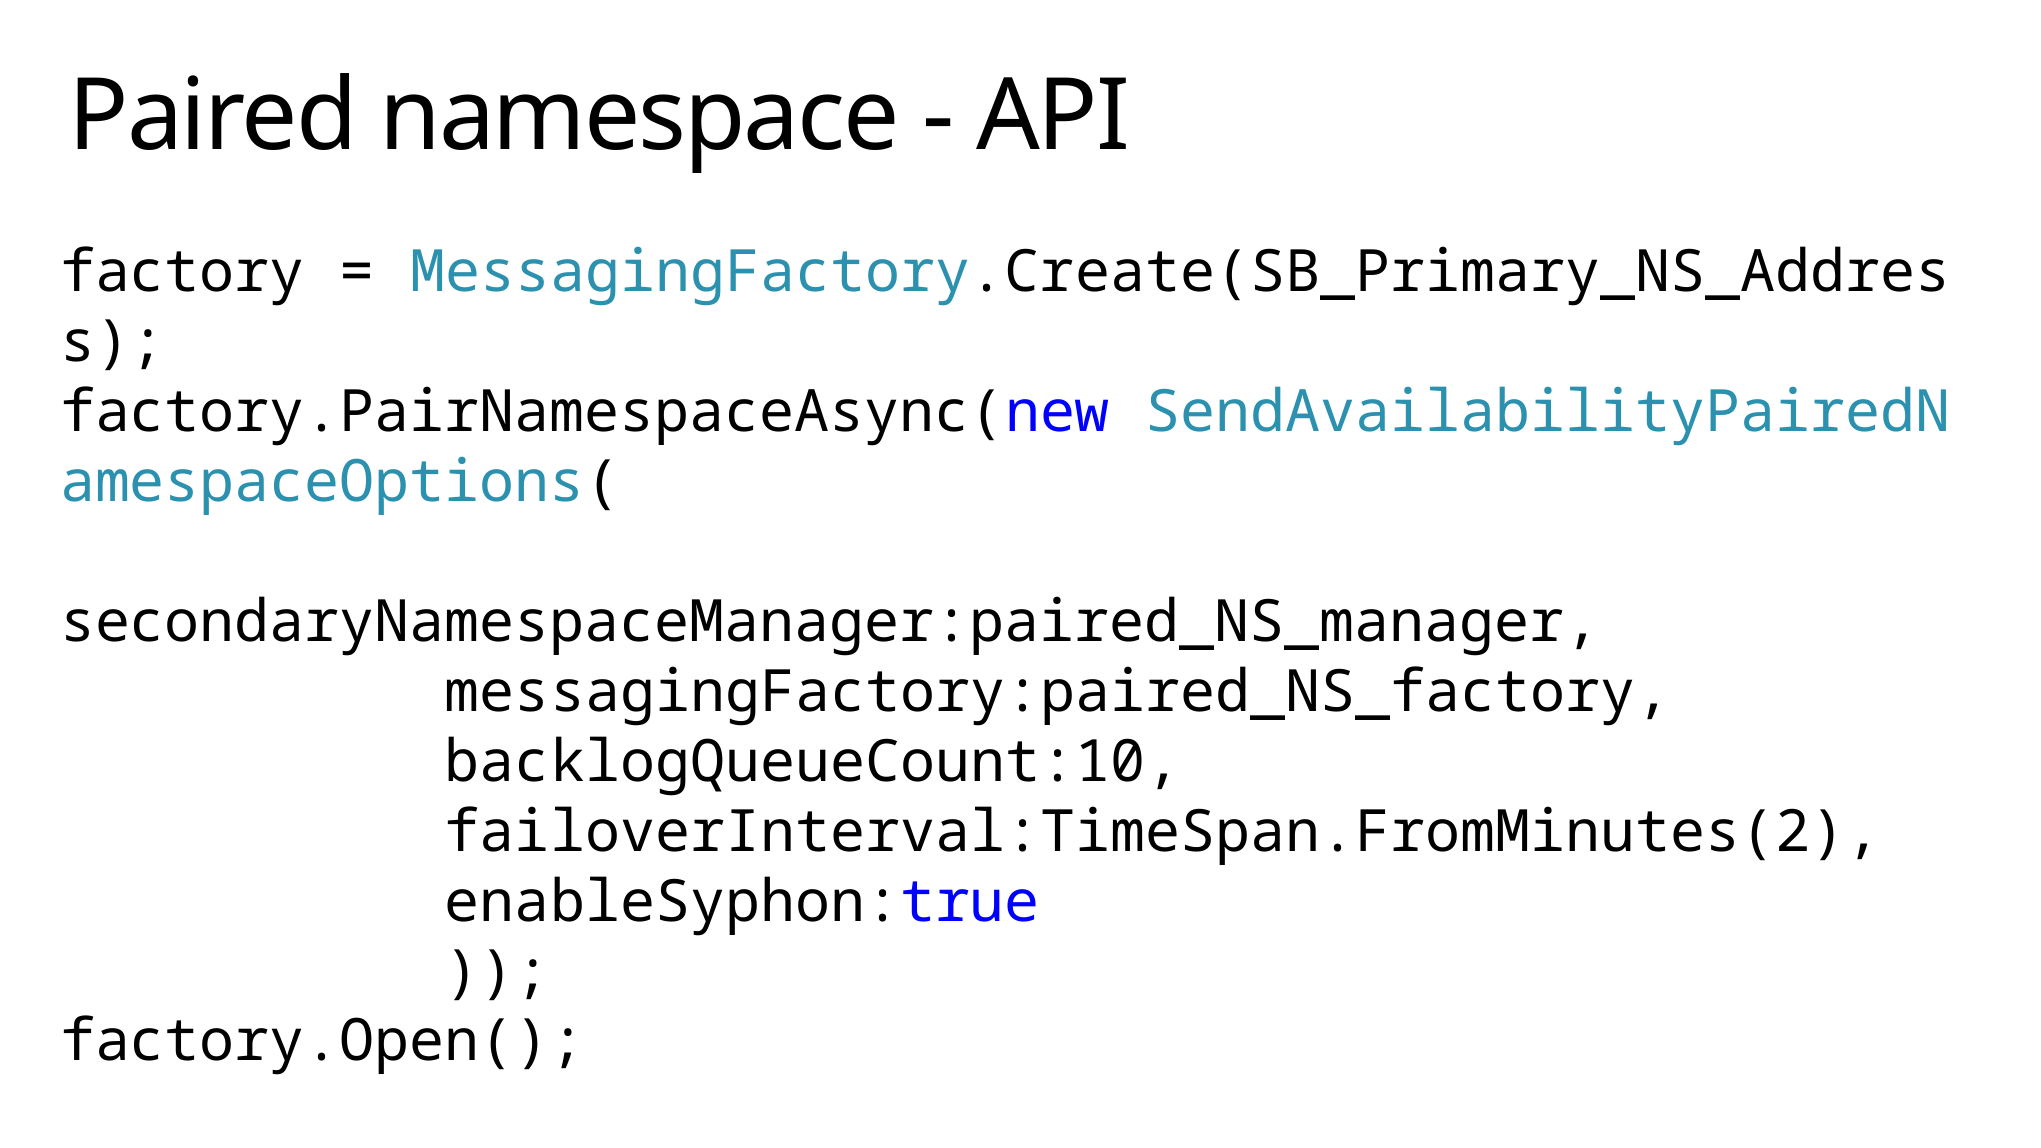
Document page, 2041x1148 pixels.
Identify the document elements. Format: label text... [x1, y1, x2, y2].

list factory = MessagingFactory.Create(SB_Primary_NS_Address); factory.PairNamespaceAsync(new SendAvailabilityPairedNamespaceOptions( secondaryNamespaceManager:paired_NS_manager, messagingFactory:paired_NS_factory, backlogQueueCount:10, failoverInterval:TimeSpan.FromMinutes(2), enableSyphon:true )); factory.Open(); [45, 225, 1996, 1148]
title Paired namespace - API [45, 48, 1996, 199]
